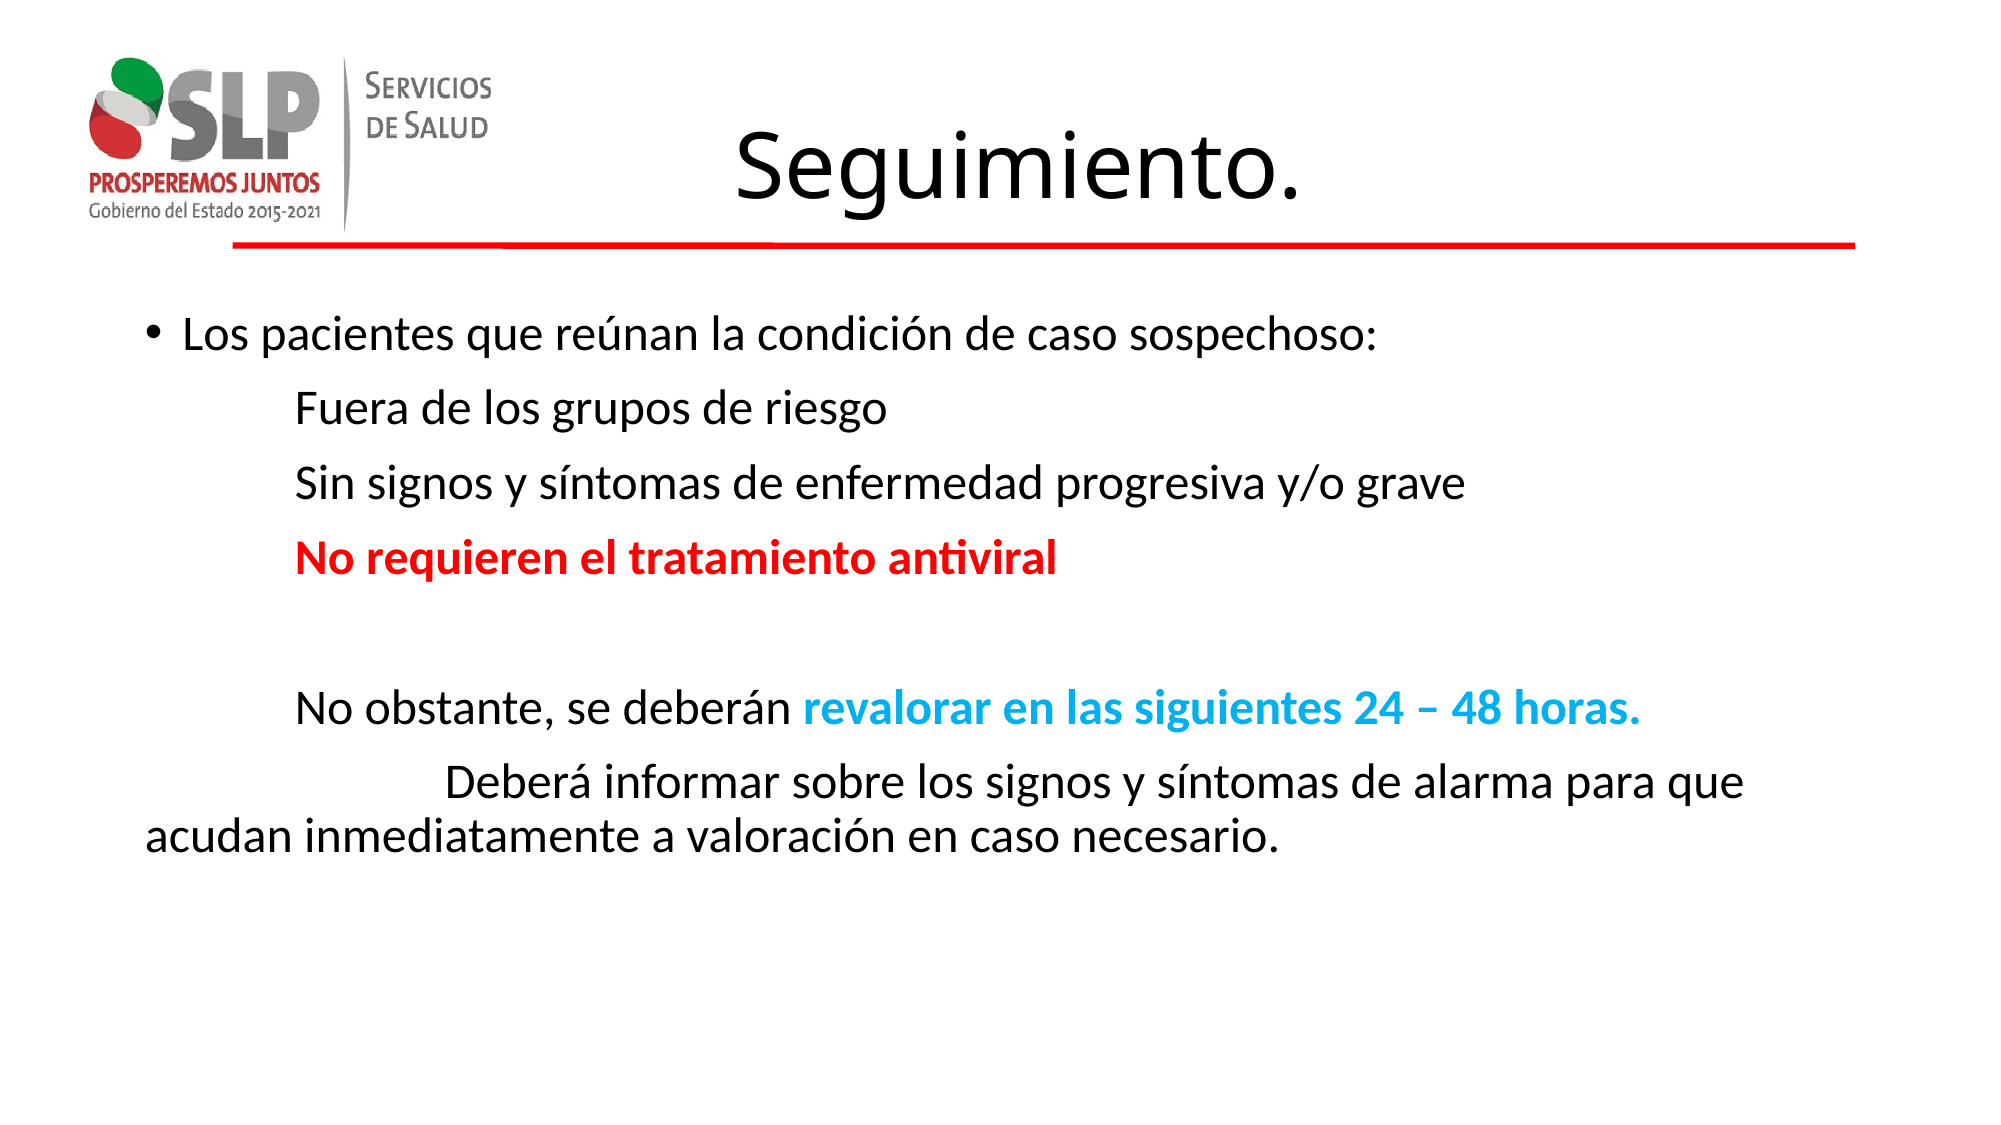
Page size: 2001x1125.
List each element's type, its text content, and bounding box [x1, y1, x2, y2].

list Los pacientes que reúnan la condición de caso sospechoso: Fuera de los grupos de riesgo Sin signos y síntomas de enfermedad progresiva y/o grave No requieren el tratamiento antiviral No obstante, se deberán revalorar en las siguientes 24 – 48 horas. Deberá informar sobre los signos y síntomas de alarma para que acudan inmediatamente a valoración en caso necesario. [136, 298, 1863, 1014]
picture [89, 57, 491, 234]
title Seguimiento. [726, 59, 1863, 278]
